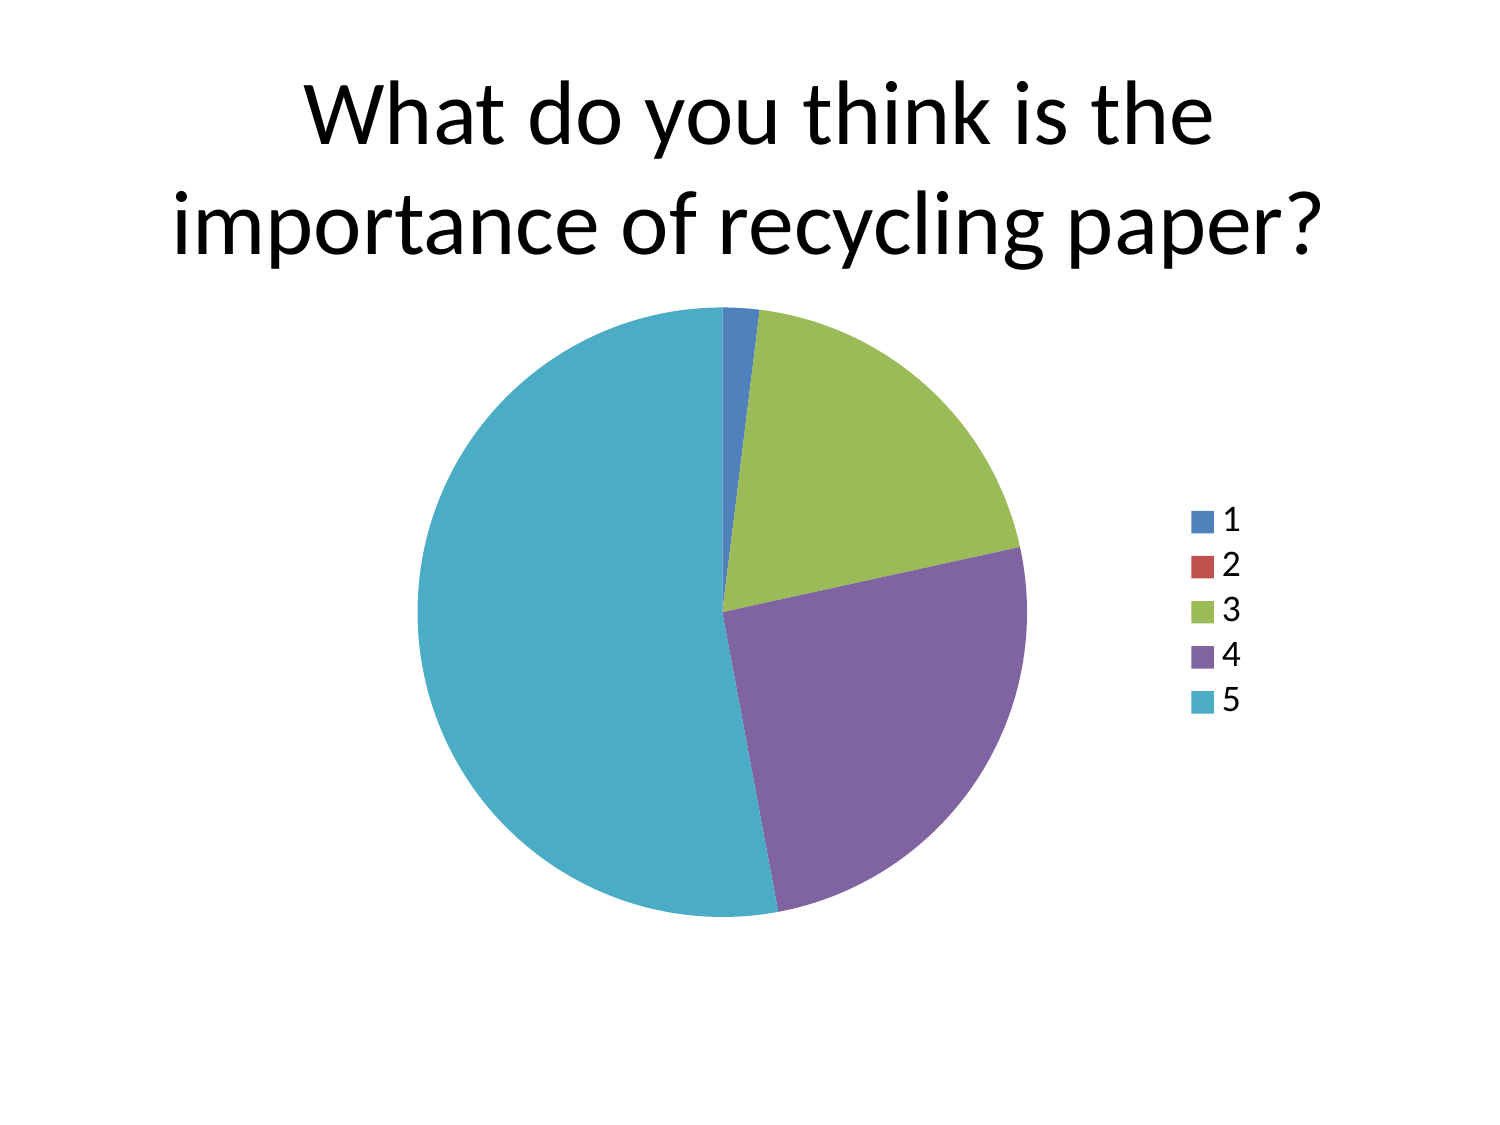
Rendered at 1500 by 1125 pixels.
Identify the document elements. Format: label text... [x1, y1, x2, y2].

chart [265, 278, 1266, 946]
title What do you think is the importance of recycling paper? [112, 42, 1388, 284]
